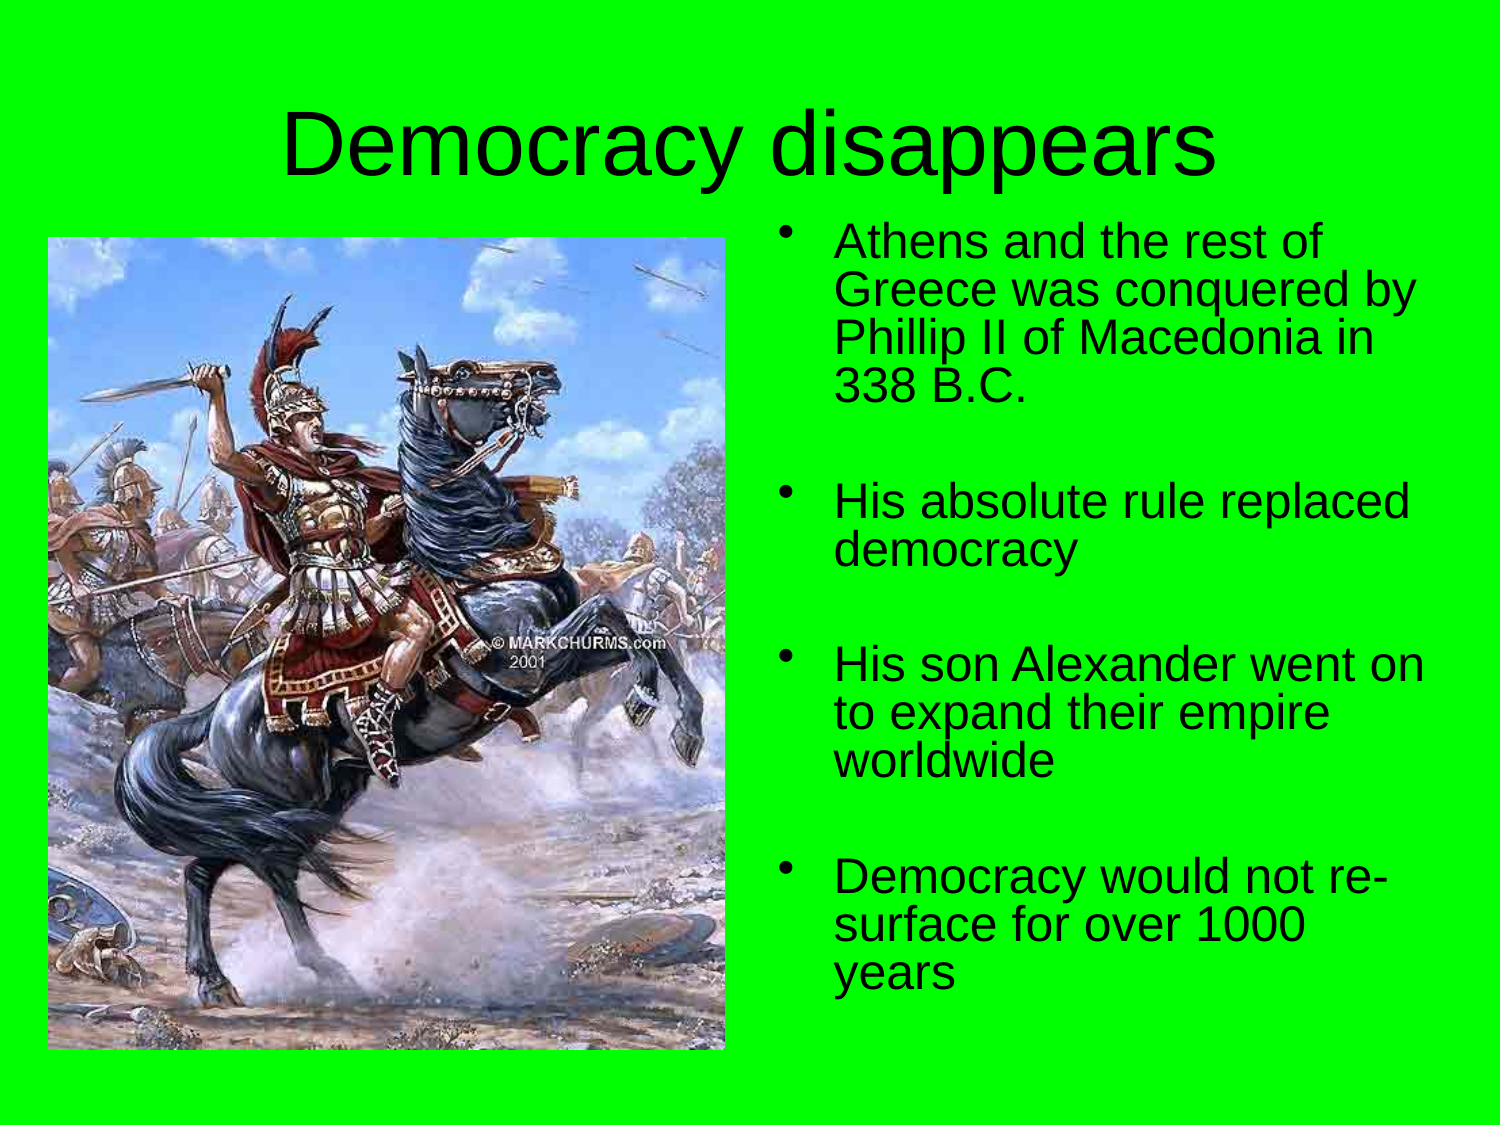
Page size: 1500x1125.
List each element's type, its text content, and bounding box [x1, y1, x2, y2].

picture [47, 237, 726, 1051]
title Democracy disappears [75, 45, 1425, 233]
list Athens and the rest of Greece was conquered by Phillip II of Macedonia in 338 B.C. His absolute rule replaced democracy His son Alexander went on to expand their empire worldwide Democracy would not re-surface for over 1000 years [762, 212, 1450, 1075]
